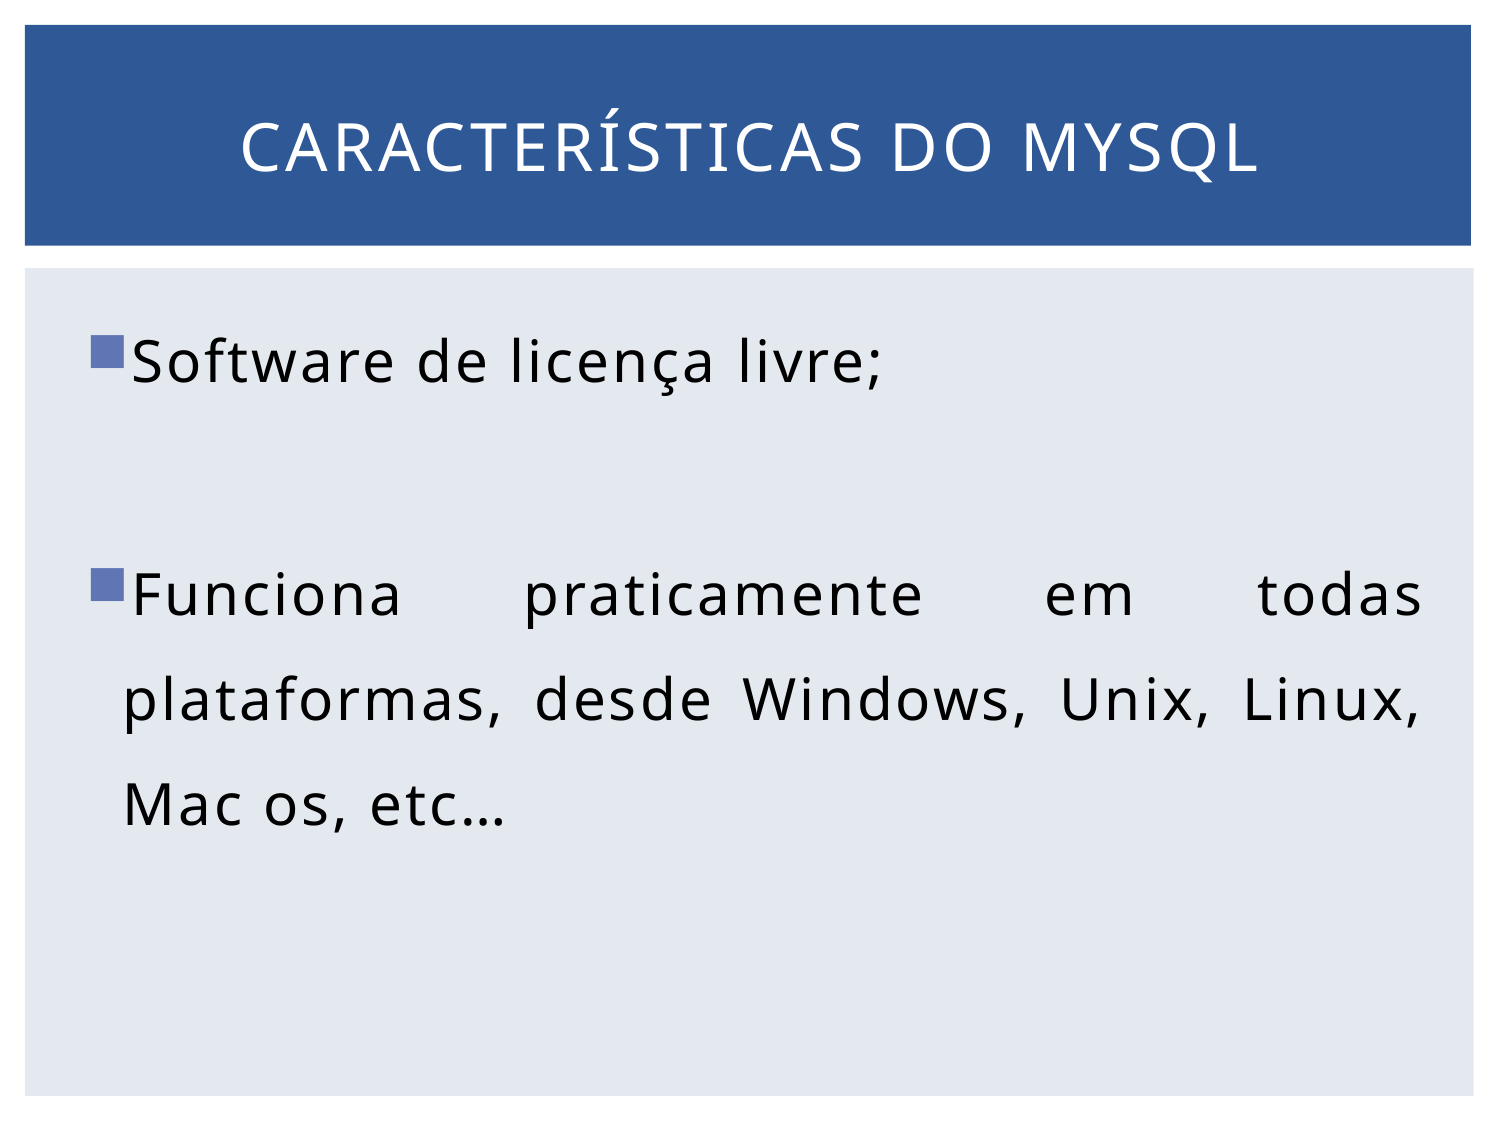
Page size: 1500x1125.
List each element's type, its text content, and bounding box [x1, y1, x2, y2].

list Software de licença livre; Funciona praticamente em todas plataformas, desde Windows, Unix, Linux, Mac os, etc… [62, 281, 1442, 1005]
title Características do mysql [62, 58, 1438, 232]
